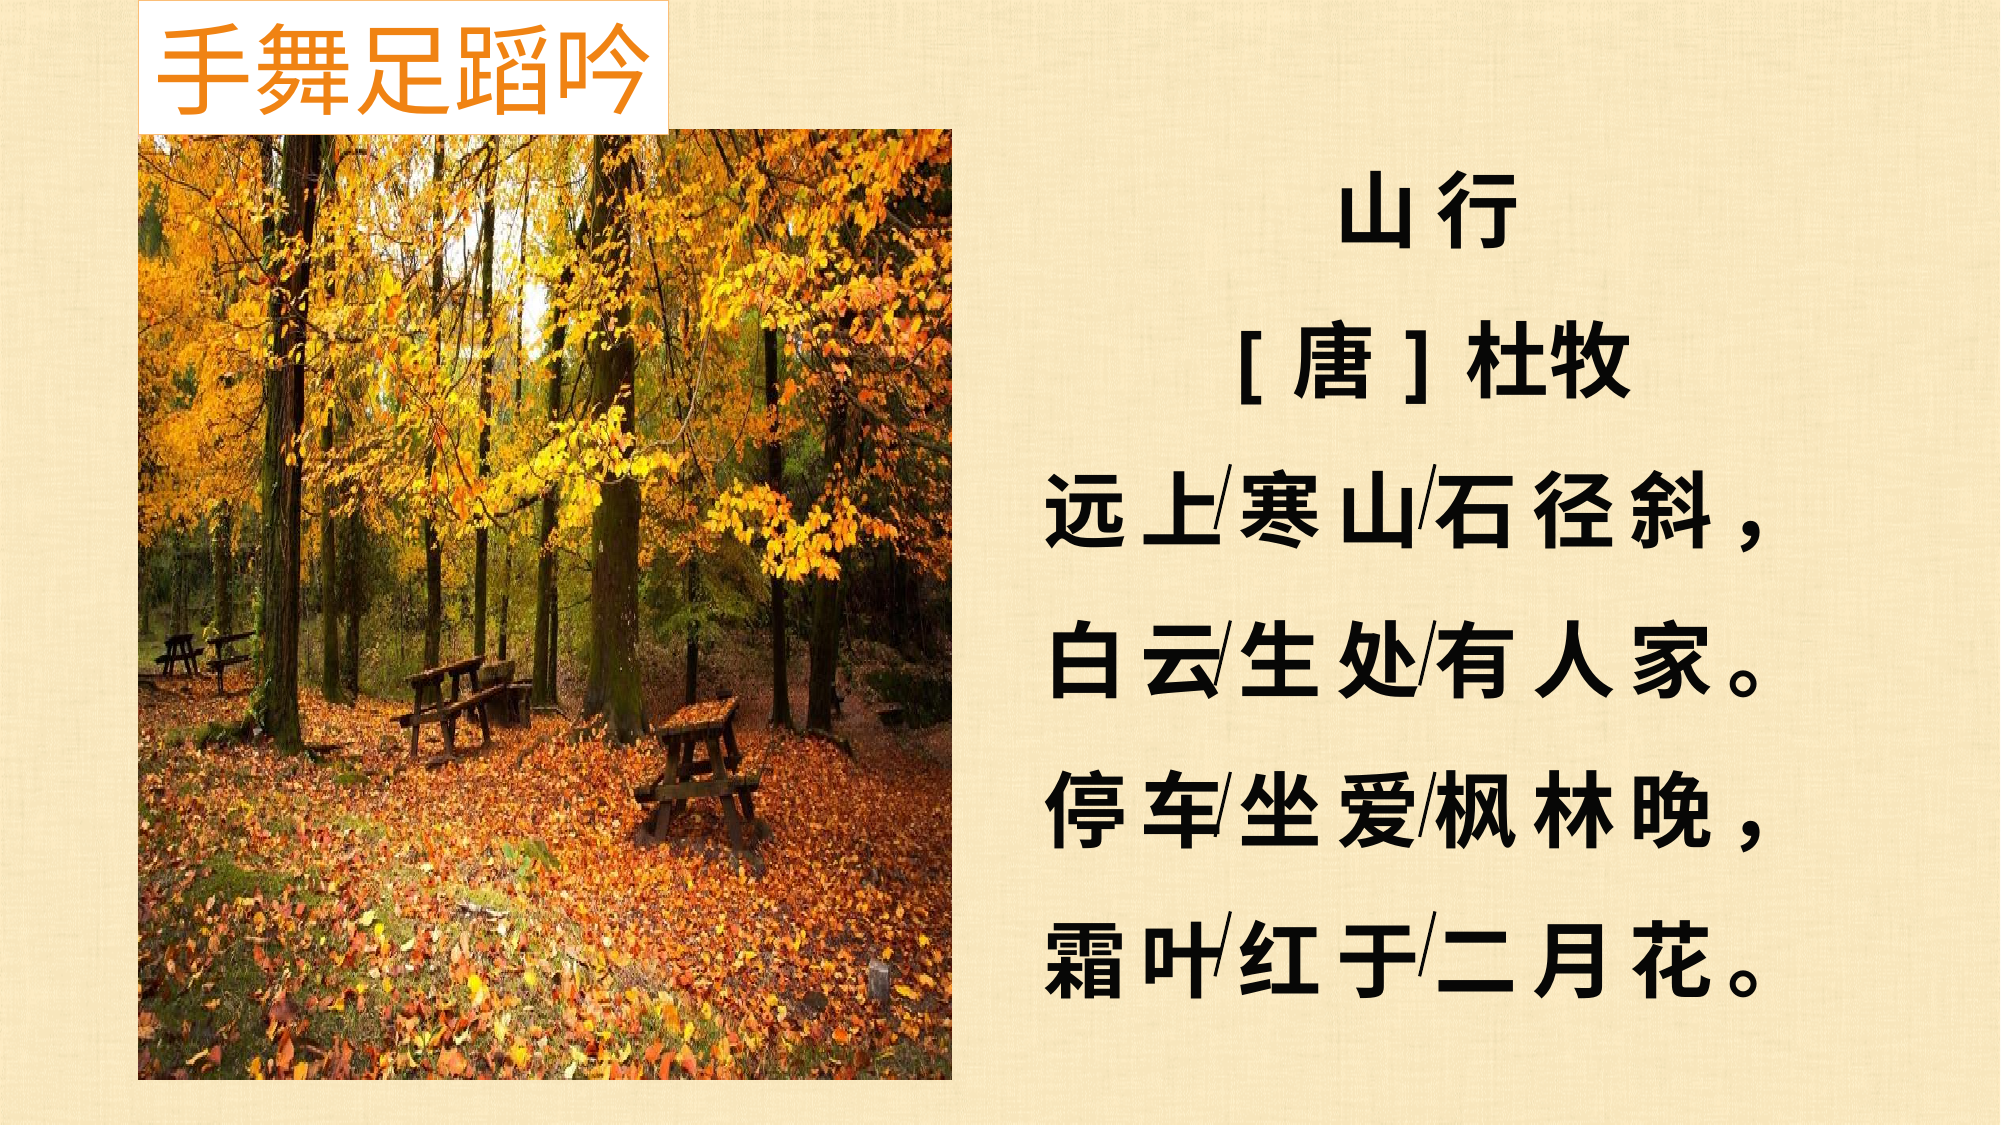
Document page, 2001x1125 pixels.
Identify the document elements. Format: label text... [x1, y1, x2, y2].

picture [0, 0, 2001, 1125]
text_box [1419, 620, 1435, 686]
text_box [1214, 911, 1231, 977]
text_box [1419, 771, 1435, 837]
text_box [1419, 911, 1435, 977]
text_box 山 行 [唐]杜牧 远上寒山石径斜， 白云生处有人家。 停车坐爱枫林晚， 霜叶红于二月花。 [986, 100, 1869, 1015]
text_box 手舞足蹈吟 [138, 0, 669, 129]
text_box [1214, 771, 1231, 837]
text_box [1214, 464, 1231, 530]
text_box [1214, 620, 1231, 686]
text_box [1419, 464, 1435, 530]
